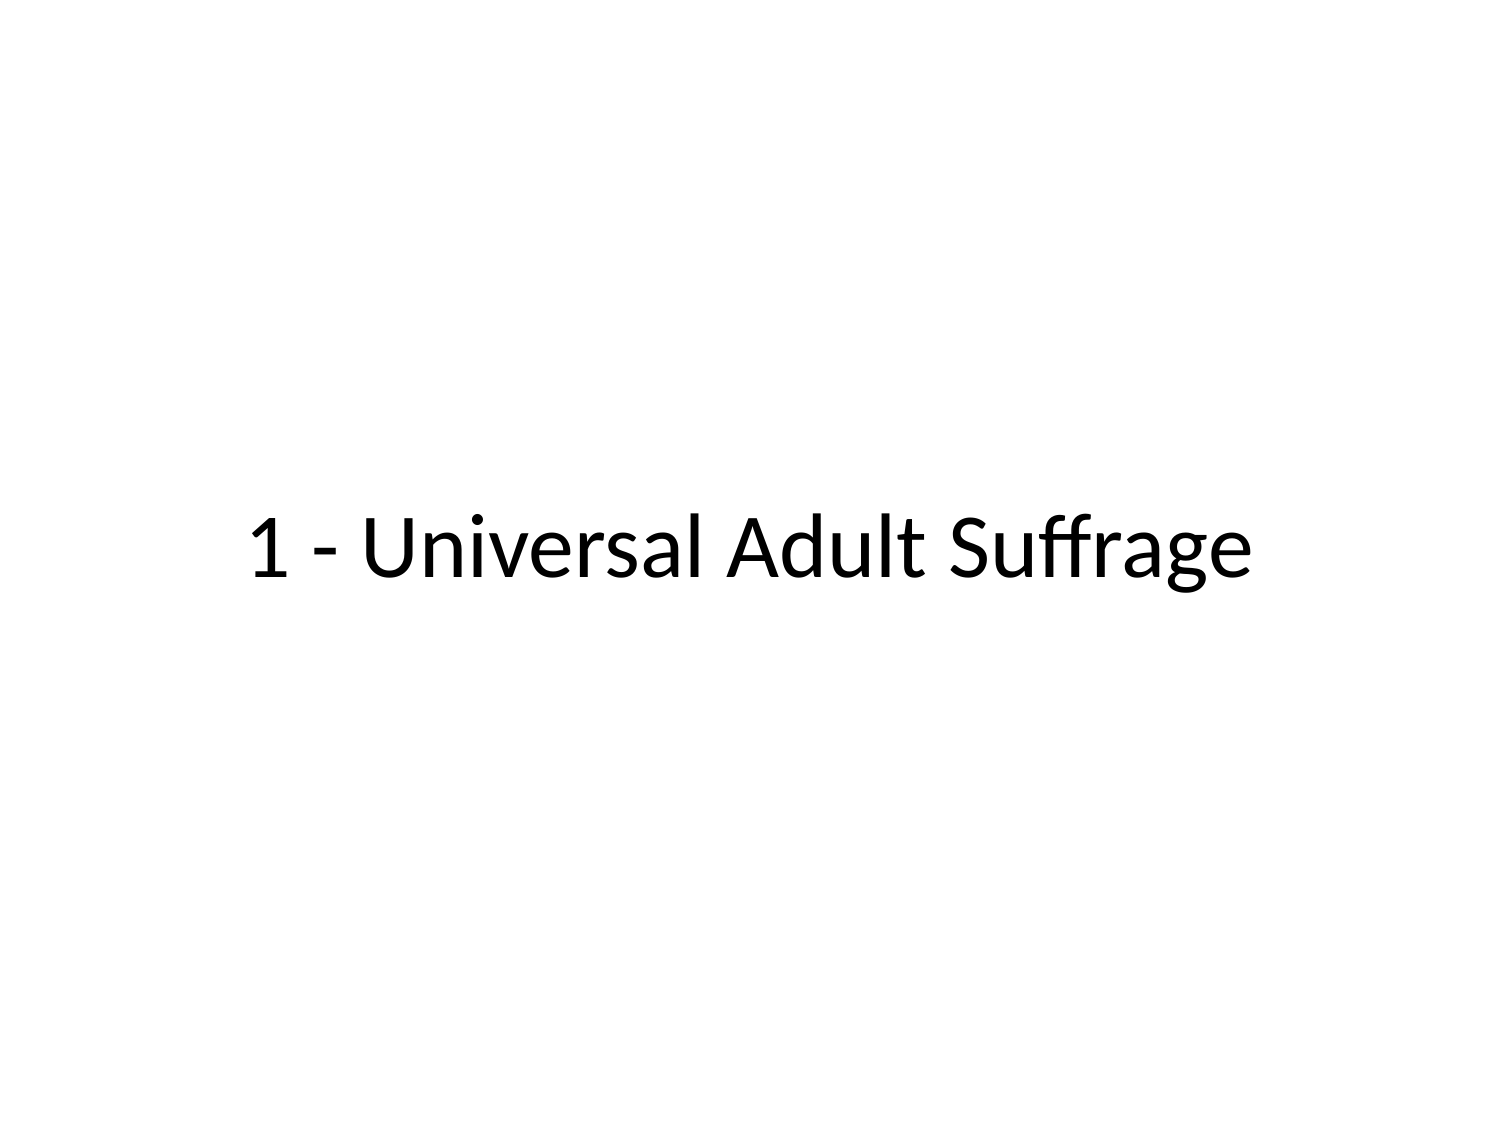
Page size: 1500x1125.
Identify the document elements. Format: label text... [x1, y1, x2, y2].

title 1 - Universal Adult Suffrage [74, 44, 1426, 1038]
